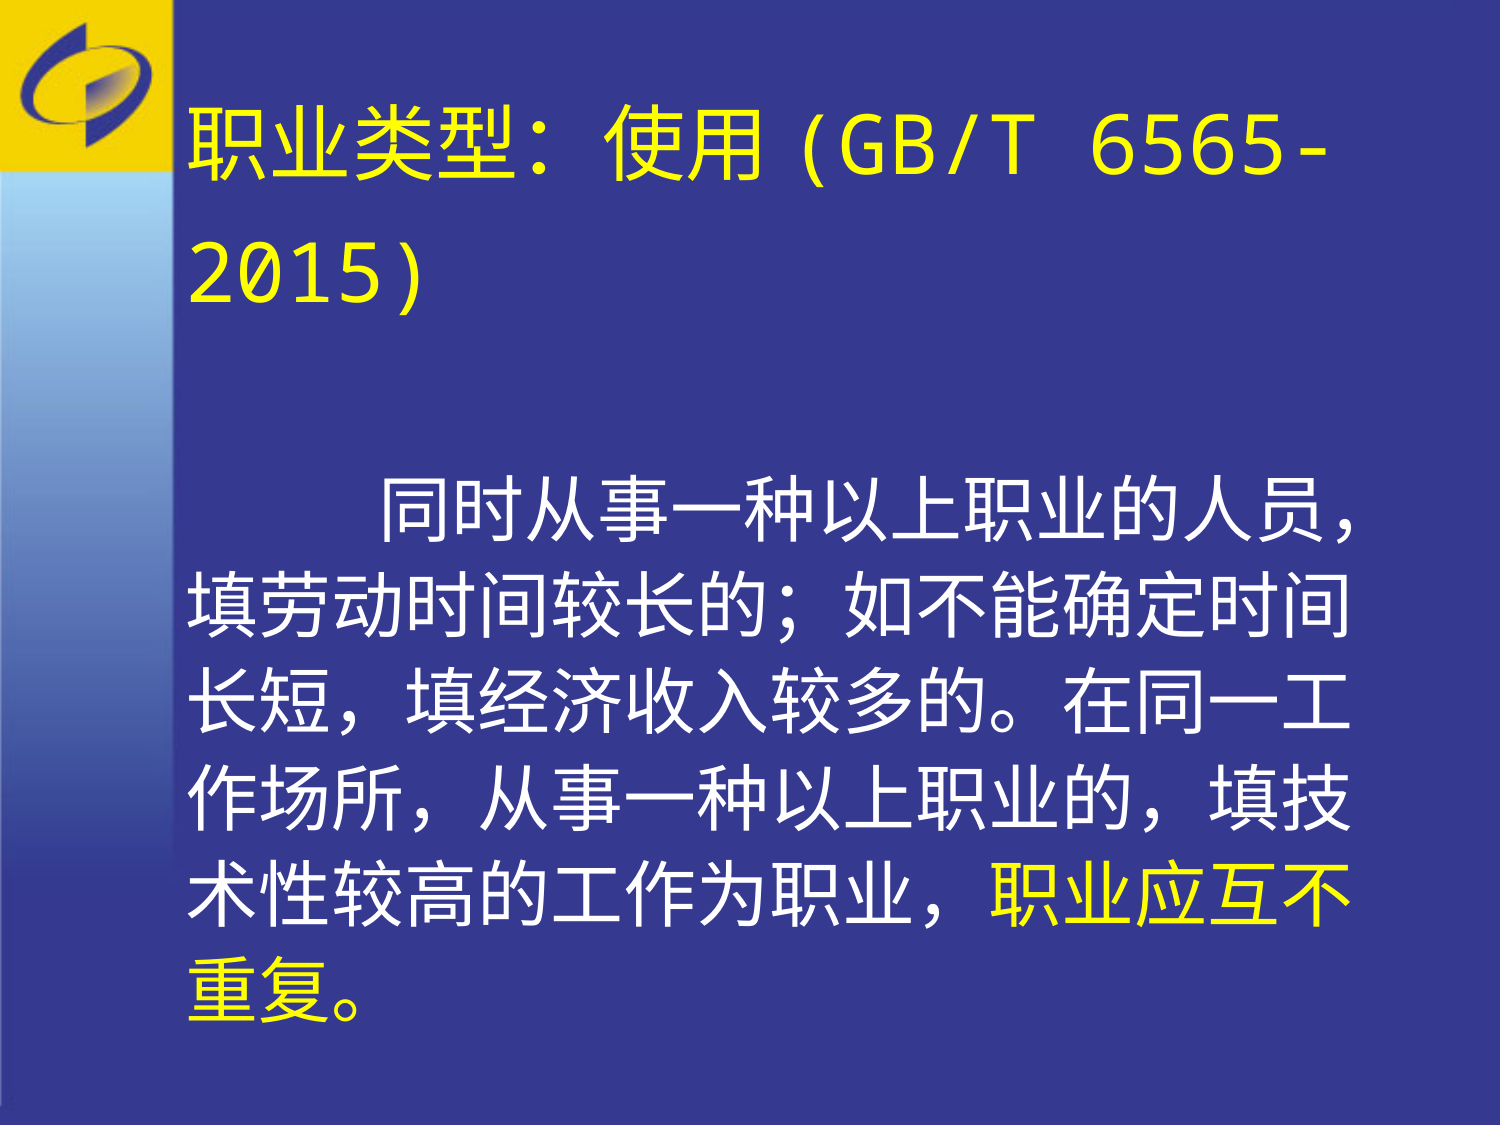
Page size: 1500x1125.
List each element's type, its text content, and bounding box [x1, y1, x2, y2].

picture [0, 0, 1500, 1125]
title 职业类型：使用(GB/T 6565-2015) 同时从事一种以上职业的人员，填劳动时间较长的；如不能确定时间长短，填经济收入较多的。在同一工作场所，从事一种以上职业的，填技术性较高的工作为职业，职业应互不重复。 [170, 42, 1416, 1071]
